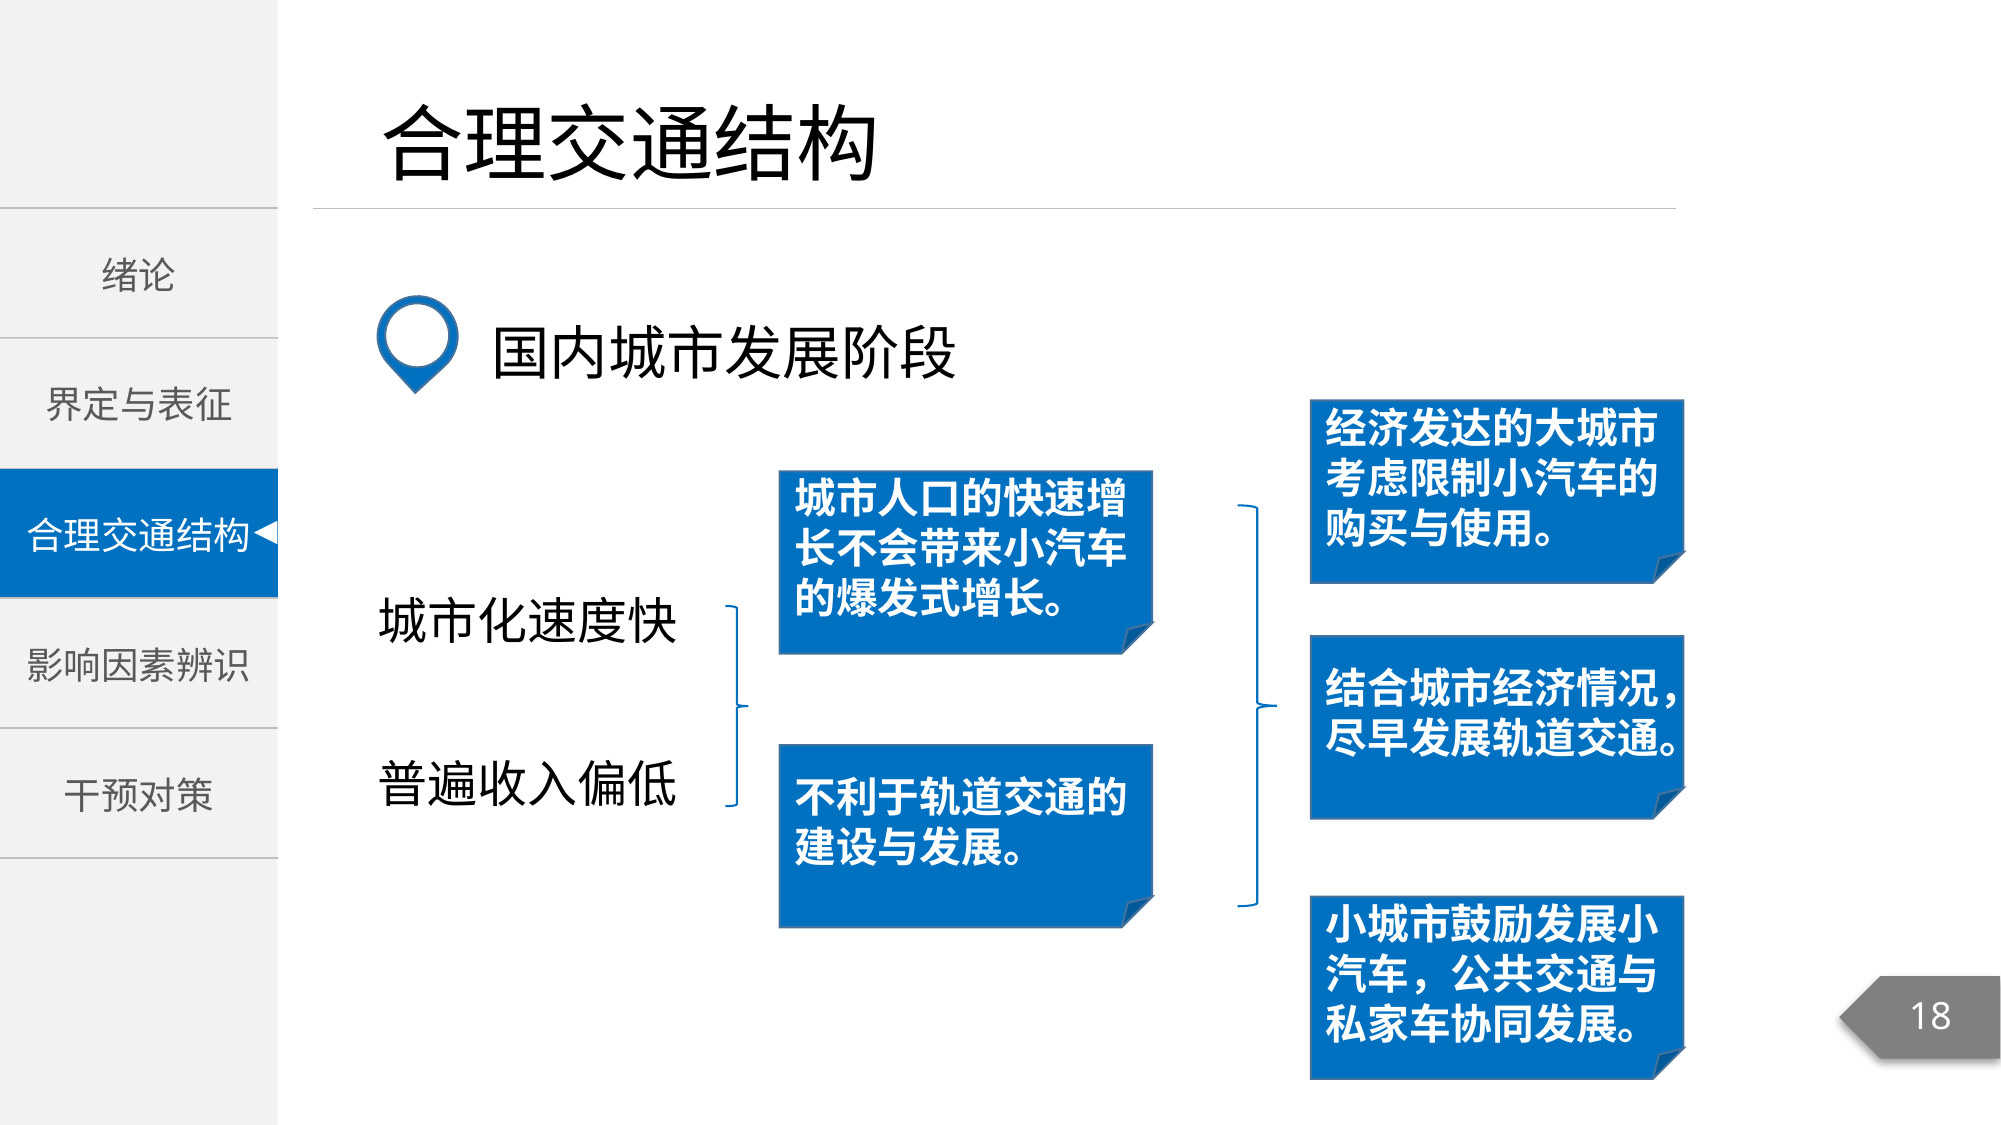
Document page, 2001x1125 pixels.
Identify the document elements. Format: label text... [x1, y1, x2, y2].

text_box 城市人口的快速增长不会带来小汽车的爆发式增长。 [778, 470, 1156, 655]
text_box 城市化速度快 [362, 582, 693, 658]
text_box 结合城市经济情况，尽早发展轨道交通。 [1309, 635, 1687, 820]
text_box 国内城市发展阶段 [476, 308, 973, 394]
text_box 经济发达的大城市考虑限制小汽车的购买与使用。 [1309, 399, 1687, 584]
text_box [725, 605, 749, 807]
text_box [1237, 504, 1278, 907]
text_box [377, 296, 458, 377]
text_box 不利于轨道交通的建设与发展。 [778, 744, 1156, 929]
text_box 普遍收入偏低 [362, 745, 693, 820]
text_box 小城市鼓励发展小汽车，公共交通与私家车协同发展。 [1309, 895, 1687, 1080]
